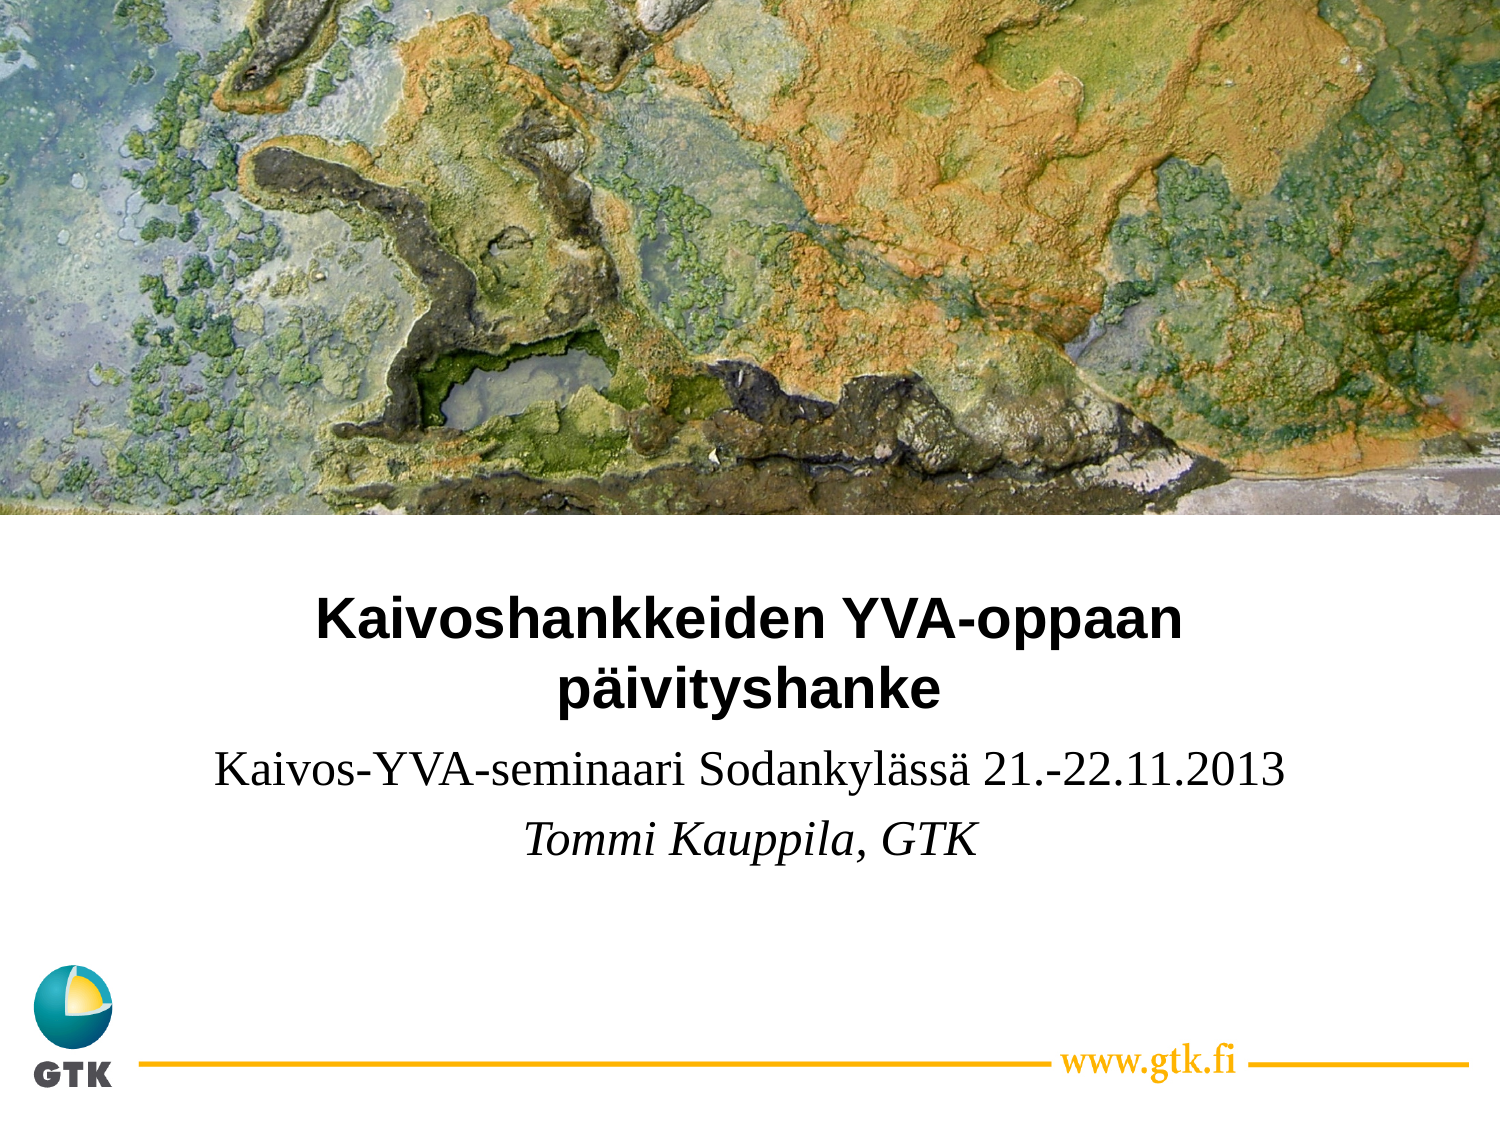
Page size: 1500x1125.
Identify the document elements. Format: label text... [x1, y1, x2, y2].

picture [131, 1032, 1478, 1092]
subtitle Kaivos-YVA-seminaari Sodankylässä 21.-22.11.2013 Tommi Kauppila, GTK [117, 727, 1383, 988]
title Kaivoshankkeiden YVA-oppaan päivityshanke [117, 562, 1383, 727]
picture [0, 0, 1500, 515]
picture [28, 952, 118, 1094]
